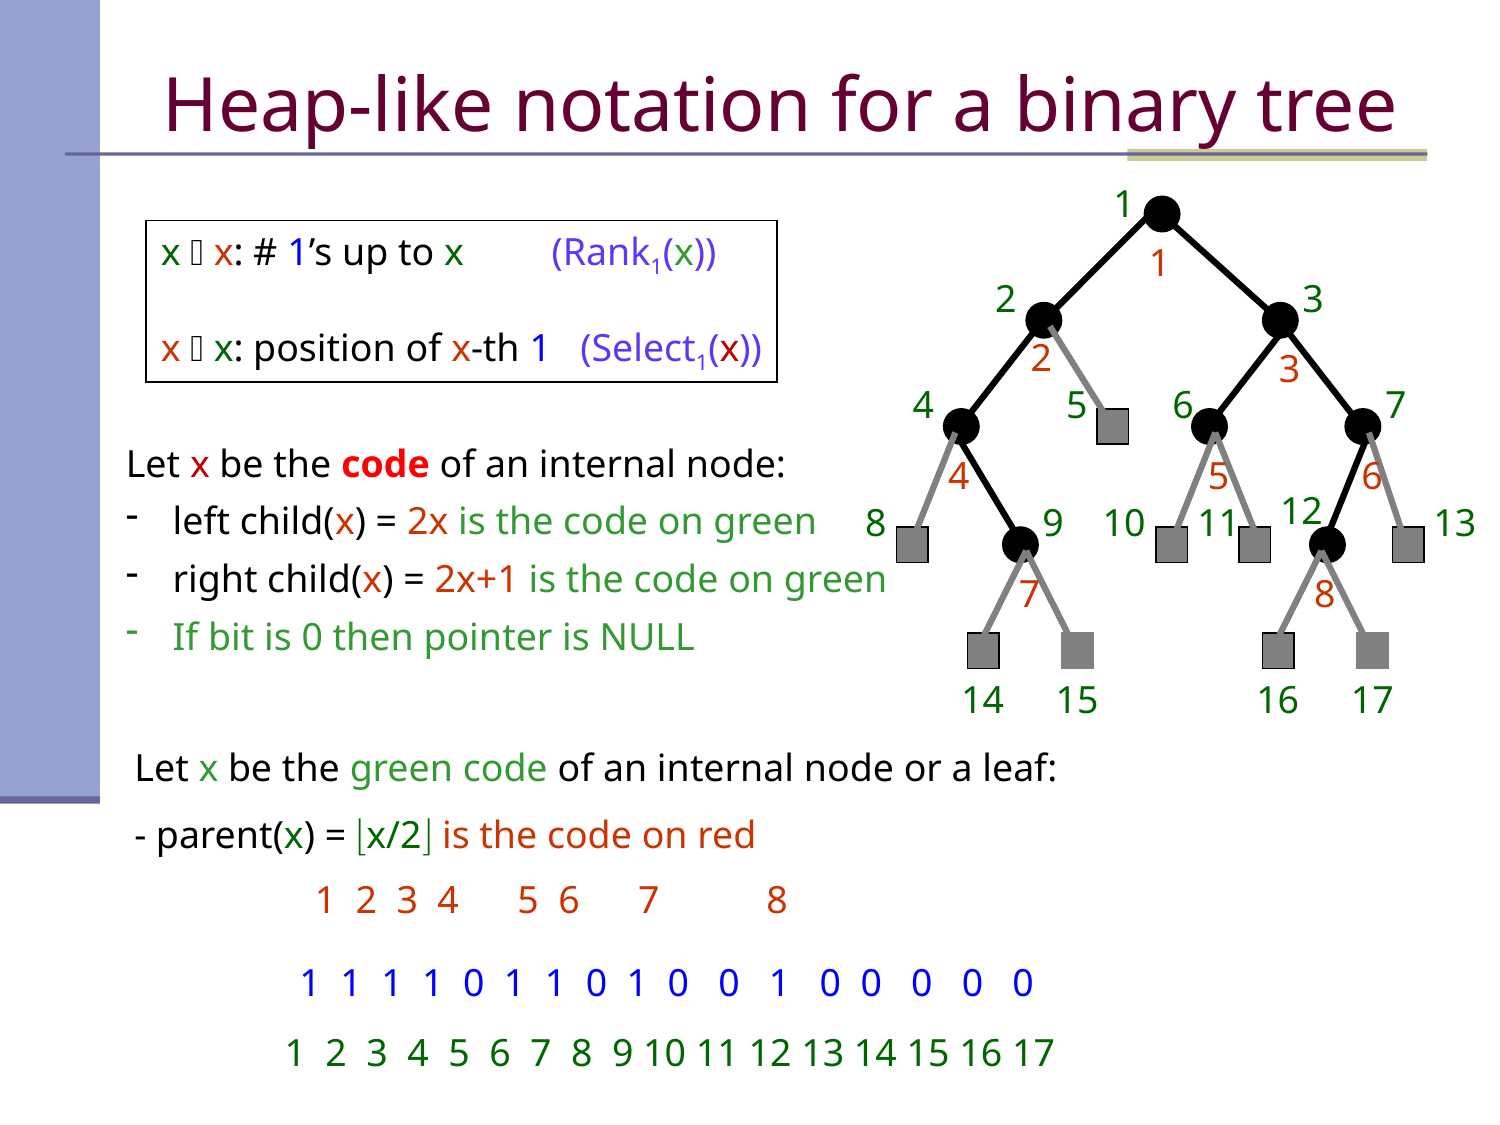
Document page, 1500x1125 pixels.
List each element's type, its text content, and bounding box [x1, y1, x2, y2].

text_box [1150, 196, 1180, 231]
text_box 1 [1098, 172, 1150, 233]
text_box 13 [1418, 491, 1492, 552]
text_box x  x: # 1’s up to x (Rank1(x)) x  x: position of x-th 1 (Select1(x)) [146, 220, 777, 383]
text_box [1002, 527, 1037, 562]
text_box [1262, 633, 1295, 668]
text_box 1 1 1 1 0 1 1 0 1 0 0 1 0 0 0 0 0 [284, 951, 1061, 1011]
text_box [1238, 527, 1271, 563]
text_box 1 2 3 4 5 6 7 8 9 10 11 12 13 14 15 16 17 [269, 1022, 1081, 1082]
text_box [1156, 527, 1188, 563]
text_box 7 [1004, 562, 1056, 623]
text_box [1097, 408, 1129, 445]
text_box [945, 408, 980, 444]
text_box 12 [1265, 479, 1338, 540]
text_box 3 [1264, 337, 1316, 398]
text_box 10 [1087, 491, 1161, 552]
text_box 6 [1346, 444, 1398, 504]
text_box [1345, 408, 1379, 444]
text_box 17 [1336, 668, 1409, 729]
title Heap-like notation for a binary tree [147, 42, 1423, 161]
text_box 8 [1299, 562, 1351, 623]
text_box 15 [1040, 668, 1114, 729]
text_box 2 [980, 267, 1032, 327]
text_box [1309, 530, 1346, 562]
text_box 2 [1015, 326, 1068, 386]
text_box [1392, 527, 1425, 563]
text_box 4 [933, 444, 985, 504]
text_box 3 [1287, 267, 1339, 327]
text_box 16 [1241, 668, 1315, 729]
text_box 7 [1370, 373, 1422, 434]
text_box [1262, 302, 1297, 337]
text_box [903, 527, 928, 563]
text_box 11 [1182, 491, 1256, 552]
text_box 14 [946, 668, 1019, 729]
text_box 4 [897, 373, 950, 434]
text_box [1193, 408, 1228, 444]
text_box [967, 633, 999, 668]
text_box 6 [1157, 373, 1209, 434]
text_box 5 [1193, 444, 1245, 504]
text_box Let x be the code of an internal node: left child(x) = 2x is the code on green right child(x) = 2x+1 is the code on green If bit is 0 then pointer is NULL [111, 432, 903, 665]
text_box [1032, 302, 1062, 326]
text_box 9 [1027, 491, 1079, 552]
list [123, 172, 1471, 1035]
text_box 1 [1134, 231, 1186, 292]
text_box [1061, 633, 1094, 668]
text_box 1 2 3 4 5 6 7 8 [300, 868, 1029, 929]
text_box [1357, 633, 1389, 668]
text_box 5 [1051, 373, 1103, 434]
text_box Let x be the green code of an internal node or a leaf: - parent(x) = ⌊x/2⌋ is the code on red [119, 736, 1083, 864]
